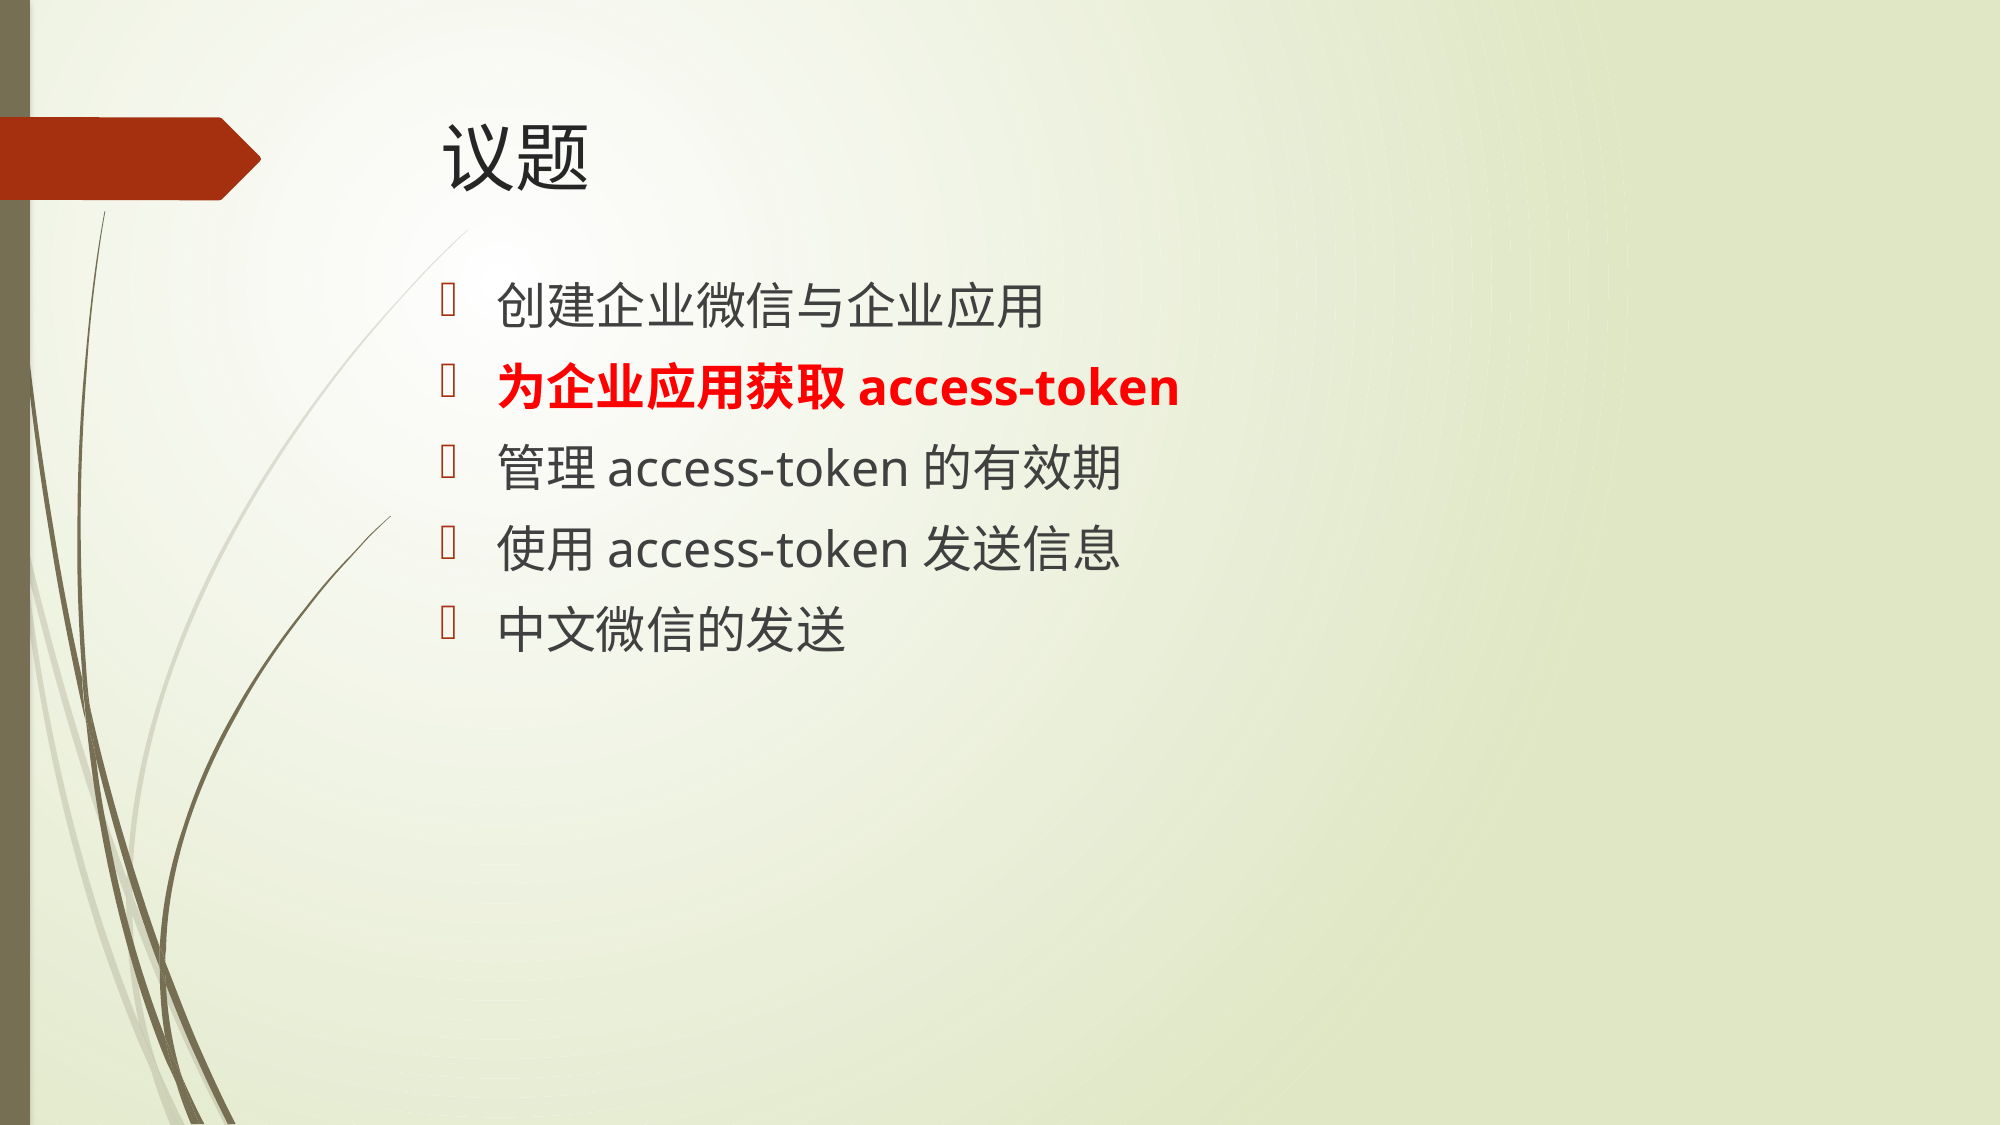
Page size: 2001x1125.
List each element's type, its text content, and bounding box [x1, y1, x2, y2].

list 创建企业微信与企业应用 为企业应用获取access-token 管理access-token的有效期 使用access-token发送信息 中文微信的发送 [424, 267, 1604, 864]
title 议题 [425, 102, 1888, 313]
